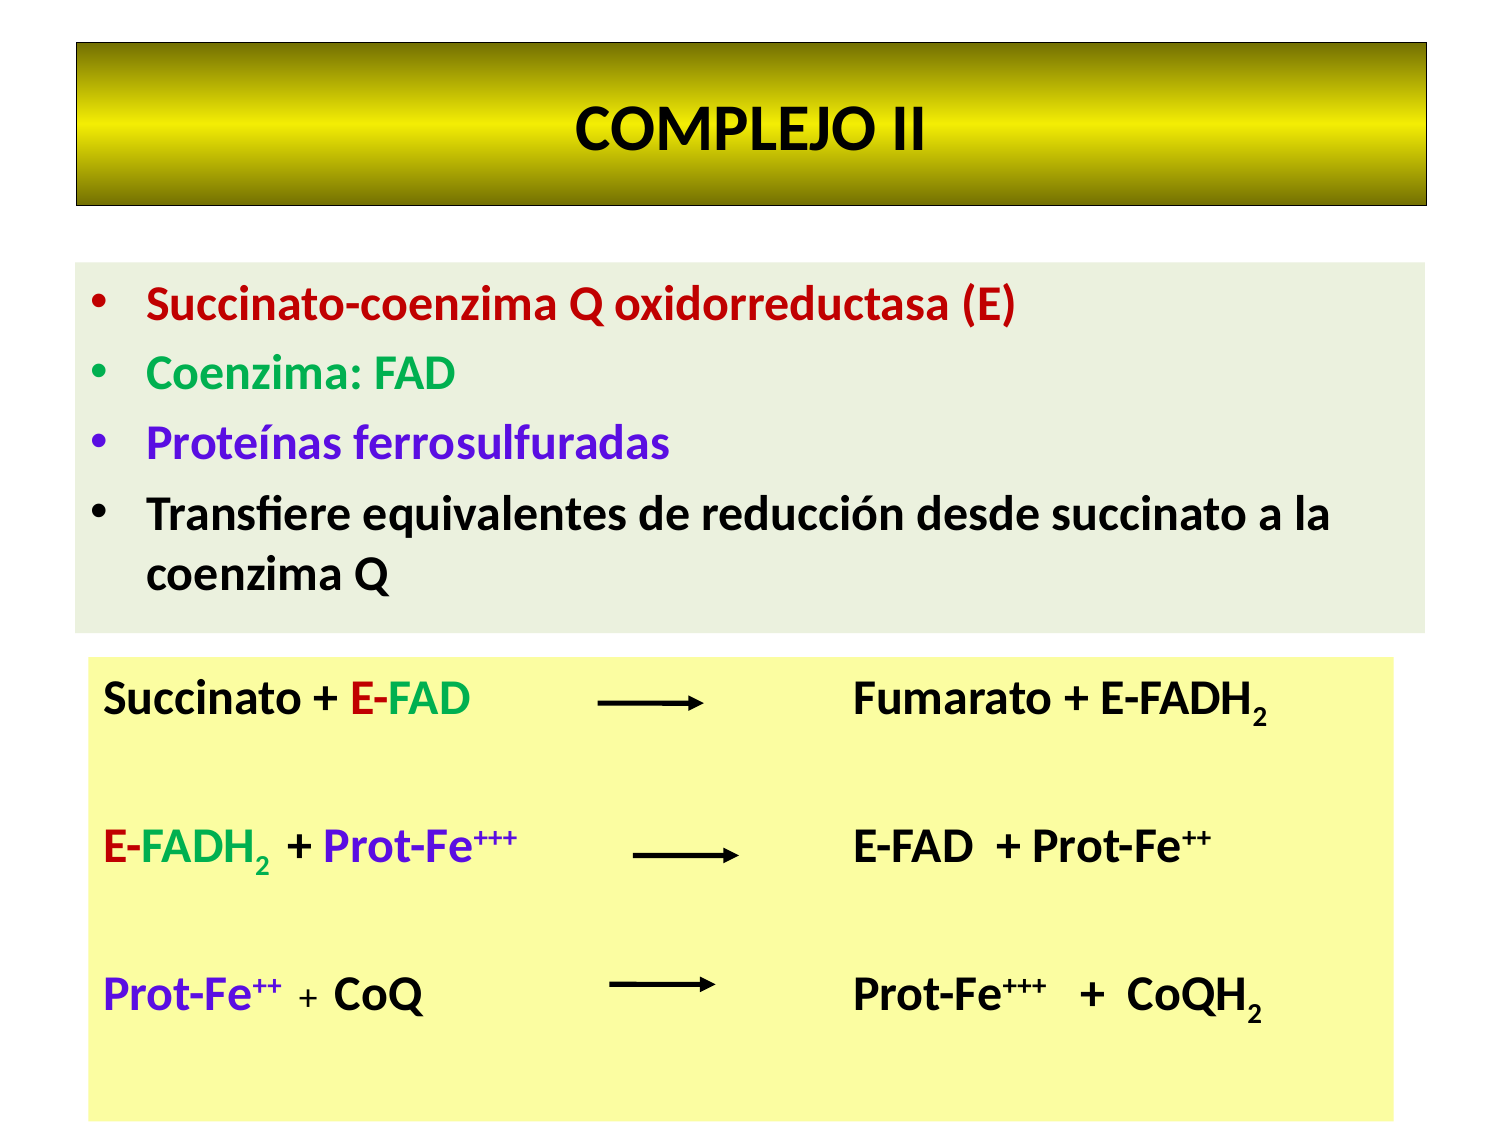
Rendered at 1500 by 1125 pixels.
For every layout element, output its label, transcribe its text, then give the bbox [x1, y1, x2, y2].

text_box [609, 978, 716, 991]
list Succinato-coenzima Q oxidorreductasa (E) Coenzima: FAD Proteínas ferrosulfuradas Transfiere equivalentes de reducción desde succinato a la coenzima Q [75, 262, 1425, 634]
text_box [597, 696, 704, 710]
title COMPLEJO II [76, 42, 1427, 206]
text_box [632, 849, 740, 862]
text_box Succinato + E-FAD Fumarato + E-FADH2 E-FADH2 + Prot-Fe+++ E-FAD + Prot-Fe++ Prot-Fe++ + CoQ Prot-Fe+++ + CoQH2 [88, 657, 1394, 1122]
